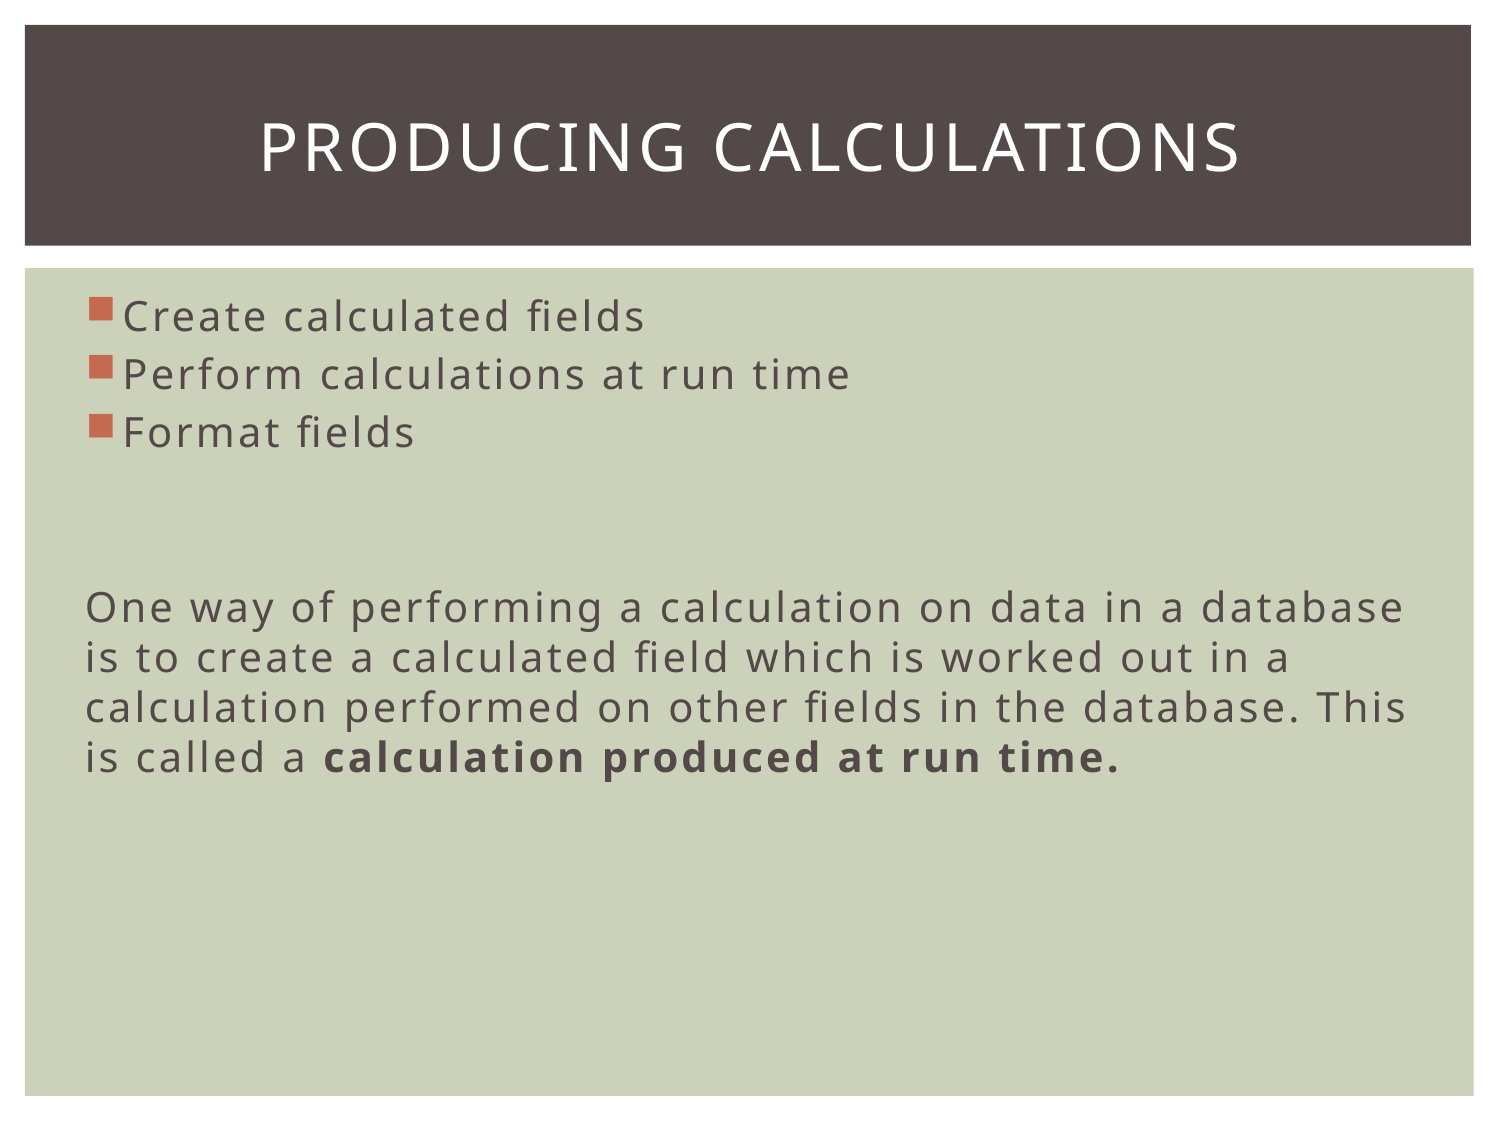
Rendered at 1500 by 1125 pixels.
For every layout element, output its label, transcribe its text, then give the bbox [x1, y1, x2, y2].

list Create calculated fields Perform calculations at run time Format fields One way of performing a calculation on data in a database is to create a calculated field which is worked out in a calculation performed on other fields in the database. This is called a calculation produced at run time. [62, 281, 1442, 1005]
title Producing Calculations [62, 58, 1438, 232]
